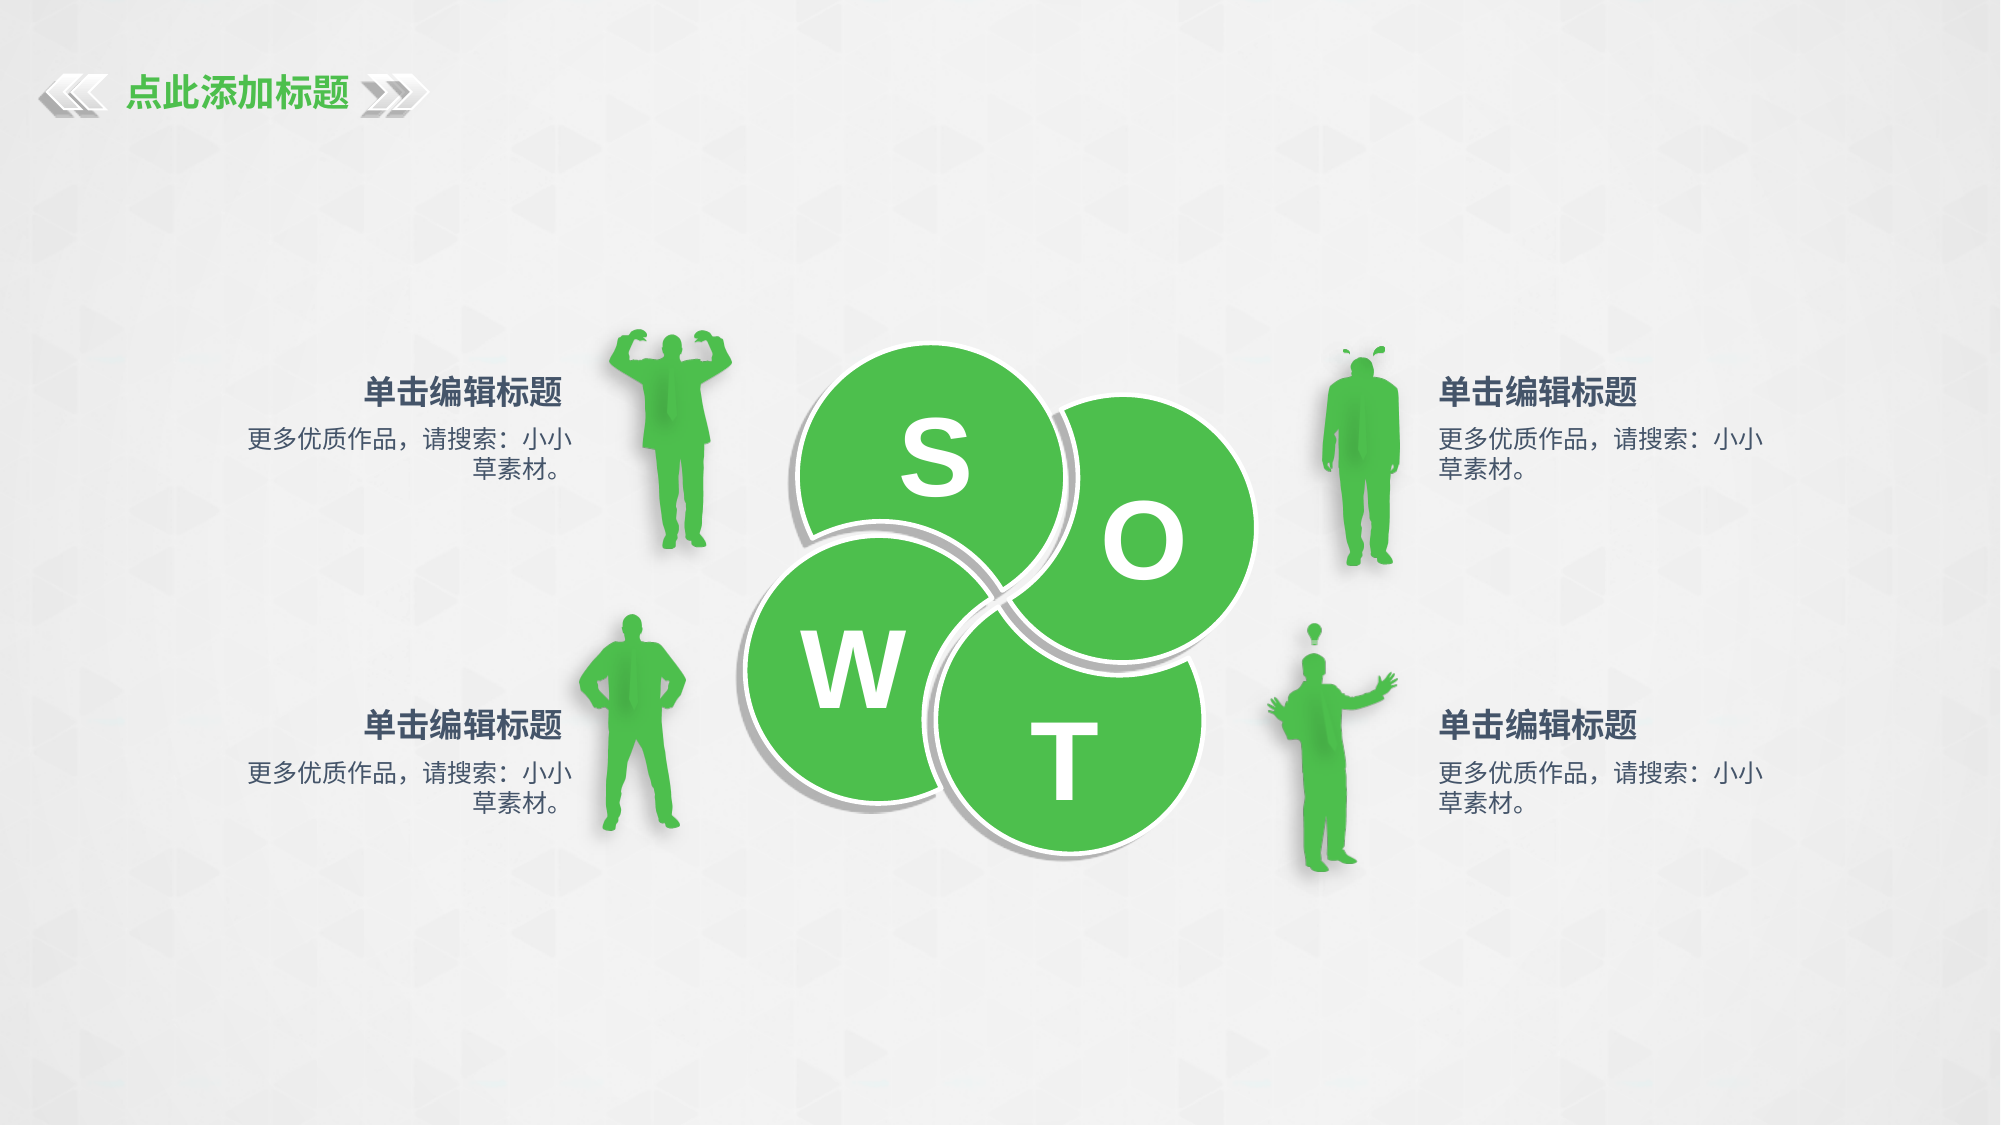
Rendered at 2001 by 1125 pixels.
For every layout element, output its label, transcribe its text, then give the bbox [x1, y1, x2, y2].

text_box [919, 382, 1065, 591]
text_box 单击编辑标题 [1438, 371, 1685, 412]
text_box 更多优质作品，请搜索：小小草素材。 [239, 423, 570, 484]
text_box S [846, 376, 1026, 527]
text_box [993, 830, 1147, 854]
text_box [1060, 394, 1257, 603]
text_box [46, 61, 429, 123]
text_box [764, 739, 942, 804]
text_box [1008, 556, 1228, 663]
text_box 单击编辑标题 [1438, 704, 1685, 745]
text_box 单击编辑标题 [363, 704, 540, 745]
text_box [797, 342, 1020, 539]
text_box O [1054, 460, 1234, 611]
text_box 更多优质作品，请搜索：小小草素材。 [1438, 757, 1772, 818]
text_box 更多优质作品，请搜索：小小草素材。 [1438, 423, 1772, 484]
text_box 单击编辑标题 [363, 371, 570, 412]
picture [0, 0, 2001, 1125]
text_box [937, 606, 1204, 824]
text_box T [975, 679, 1155, 830]
text_box [745, 603, 763, 737]
text_box [773, 535, 993, 647]
text_box 更多优质作品，请搜索：小小草素材。 [239, 757, 540, 818]
text_box W [763, 588, 944, 739]
